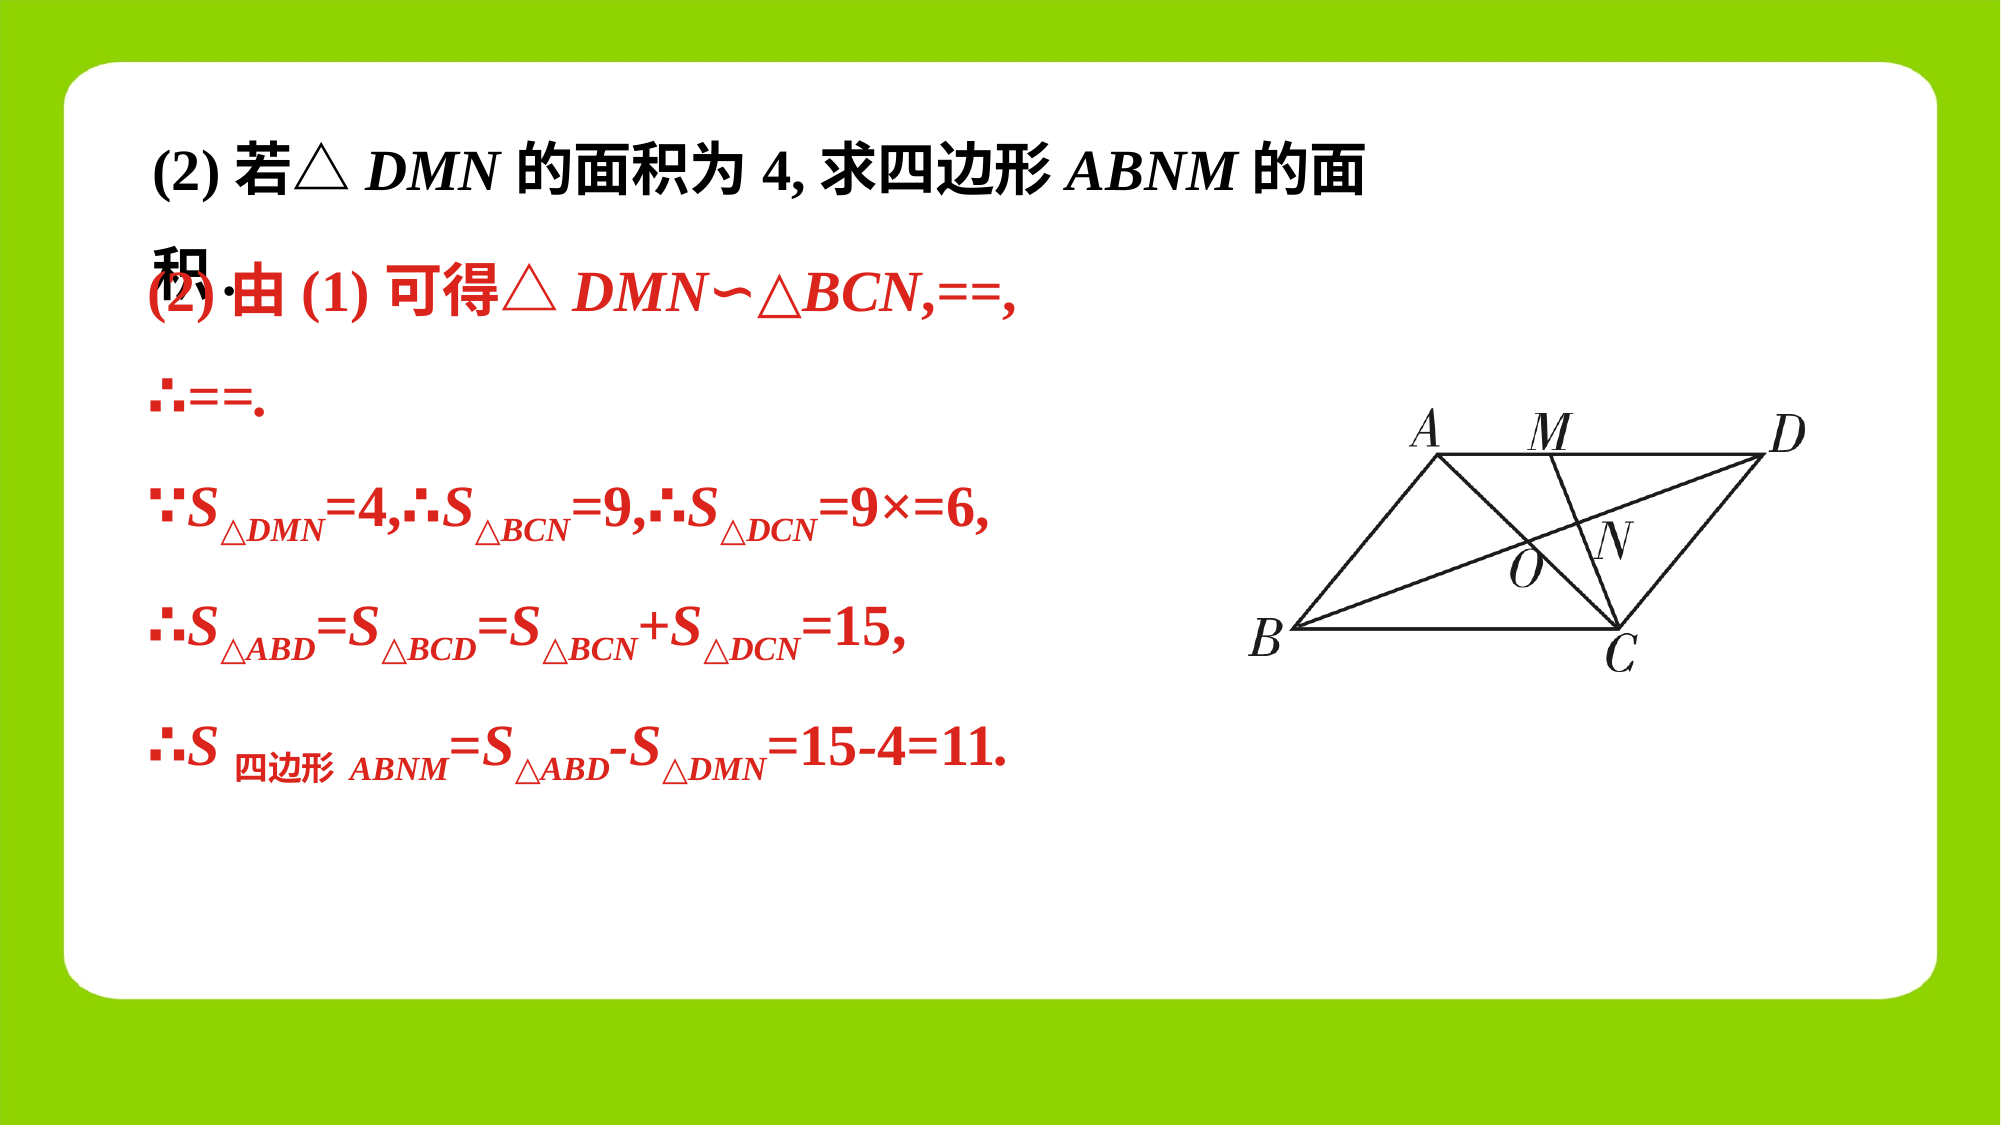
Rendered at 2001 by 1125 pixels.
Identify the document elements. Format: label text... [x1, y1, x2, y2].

text_box (2)若△DMN的面积为4,求四边形ABNM的面积. [137, 89, 1390, 315]
picture [0, 0, 2001, 1125]
